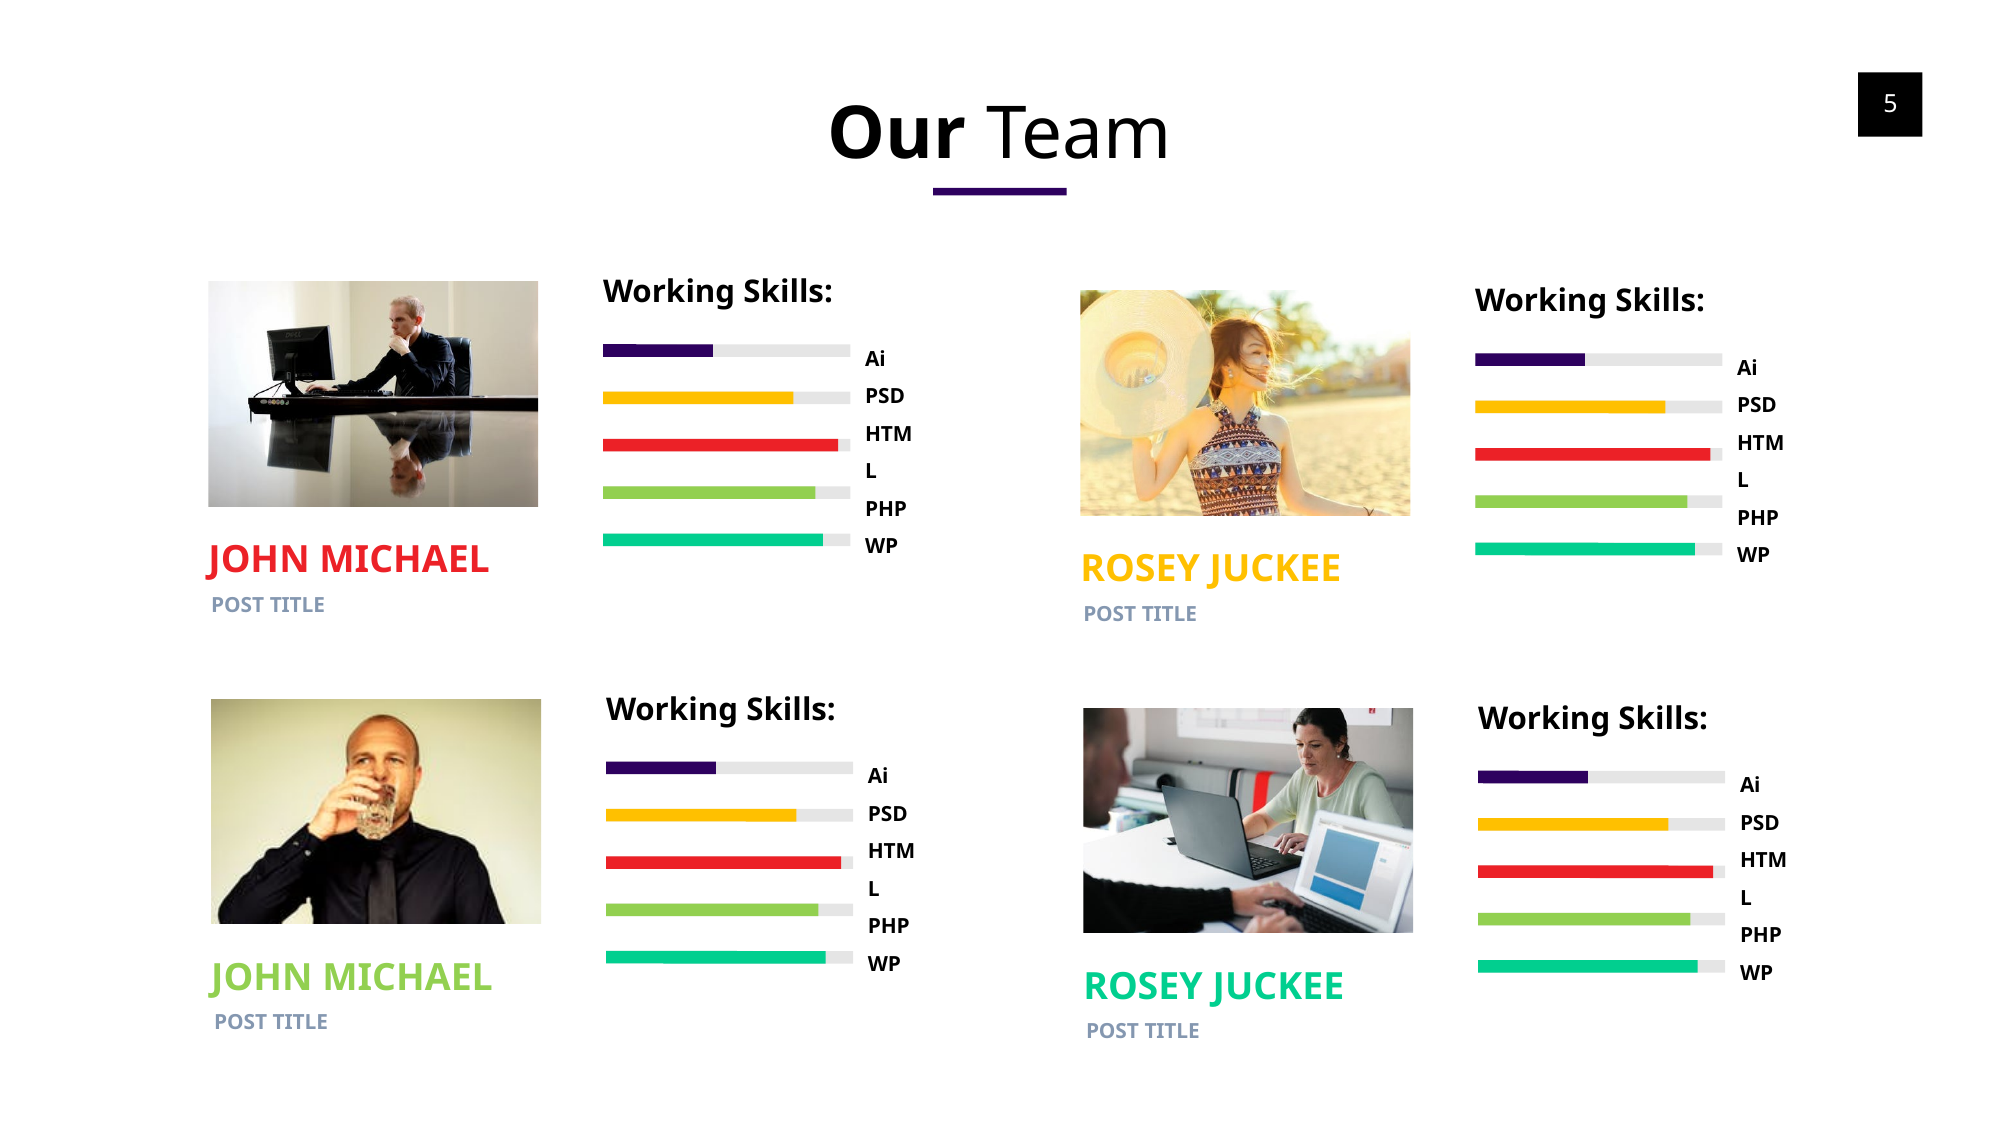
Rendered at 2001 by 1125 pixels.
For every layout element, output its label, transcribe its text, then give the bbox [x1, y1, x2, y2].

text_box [1475, 352, 1789, 557]
text_box POST TITLE [1086, 1015, 1224, 1046]
text_box POST TITLE [1083, 598, 1221, 629]
text_box POST TITLE [211, 592, 349, 620]
picture [208, 281, 539, 507]
text_box [932, 187, 1068, 196]
title Our Team [137, 78, 1863, 191]
text_box JOHN MICHAEL [211, 952, 513, 1009]
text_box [1477, 769, 1792, 974]
text_box JOHN MICHAEL [208, 535, 510, 592]
text_box Working Skills: [1475, 290, 1725, 319]
text_box Working Skills: [1478, 708, 1728, 736]
slide_number 5 [1863, 78, 1927, 130]
text_box ROSEY JUCKEE [1080, 544, 1382, 601]
picture [1083, 708, 1414, 934]
picture [211, 699, 542, 924]
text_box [603, 343, 917, 548]
text_box POST TITLE [214, 1009, 352, 1037]
picture [1080, 290, 1411, 516]
text_box Working Skills: [606, 699, 856, 727]
text_box ROSEY JUCKEE [1083, 962, 1385, 1019]
text_box Working Skills: [603, 281, 853, 310]
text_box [605, 760, 920, 965]
